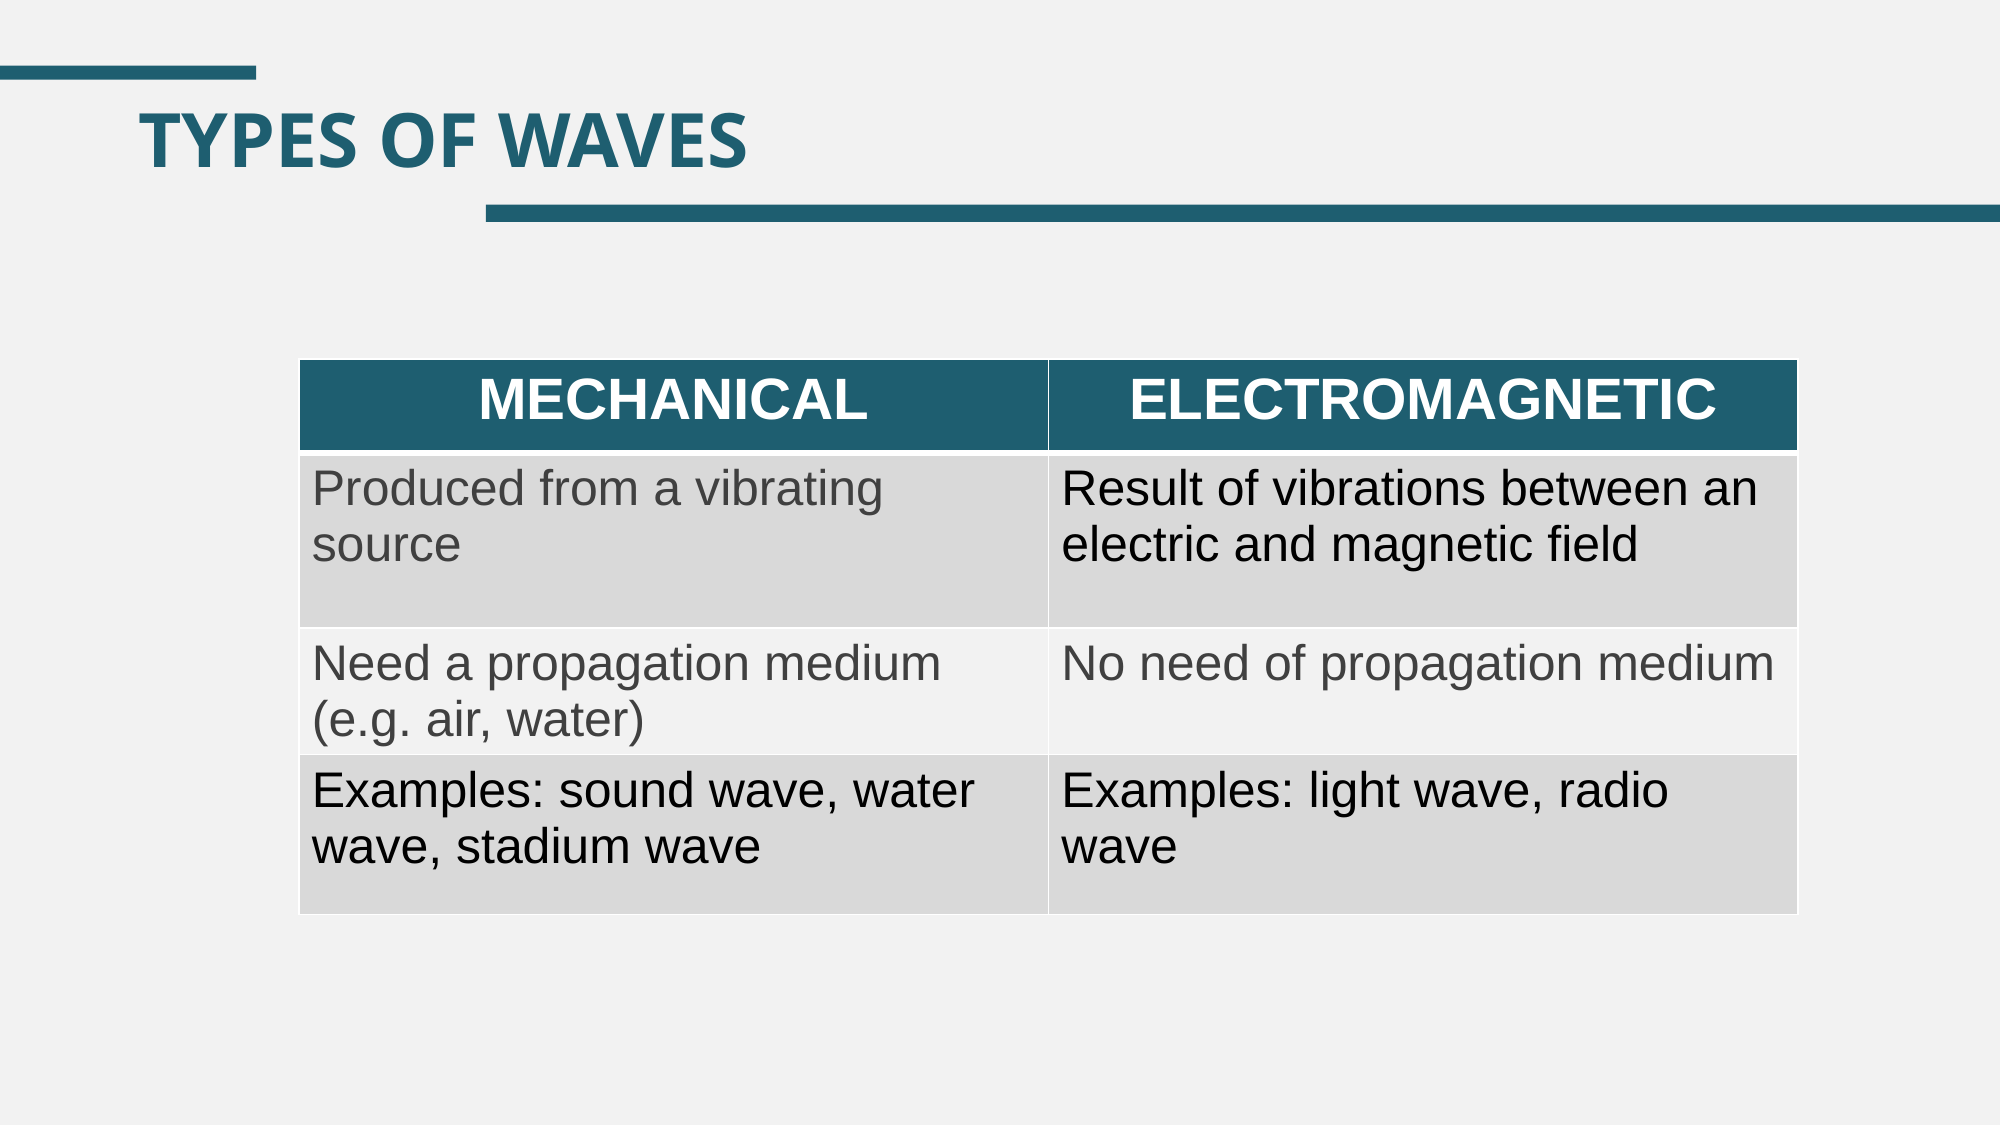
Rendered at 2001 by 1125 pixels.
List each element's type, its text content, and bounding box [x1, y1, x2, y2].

table_cell Result of vibrations between an electric and magnetic field [1049, 456, 1797, 627]
table_cell Examples: sound wave, water wave, stadium wave [300, 755, 1048, 914]
table_cell No need of propagation medium [1049, 629, 1797, 754]
text_box [484, 203, 2000, 223]
table_header ELECTROMAGNETIC [1049, 360, 1797, 450]
text_box [0, 64, 258, 81]
table_header MECHANICAL [300, 360, 1048, 450]
title TYPES OF WAVES [123, 71, 822, 194]
table_cell Examples: light wave, radio wave [1049, 755, 1797, 914]
table_cell Produced from a vibrating source [300, 456, 1048, 627]
table_cell Need a propagation medium (e.g. air, water) [300, 629, 1048, 754]
